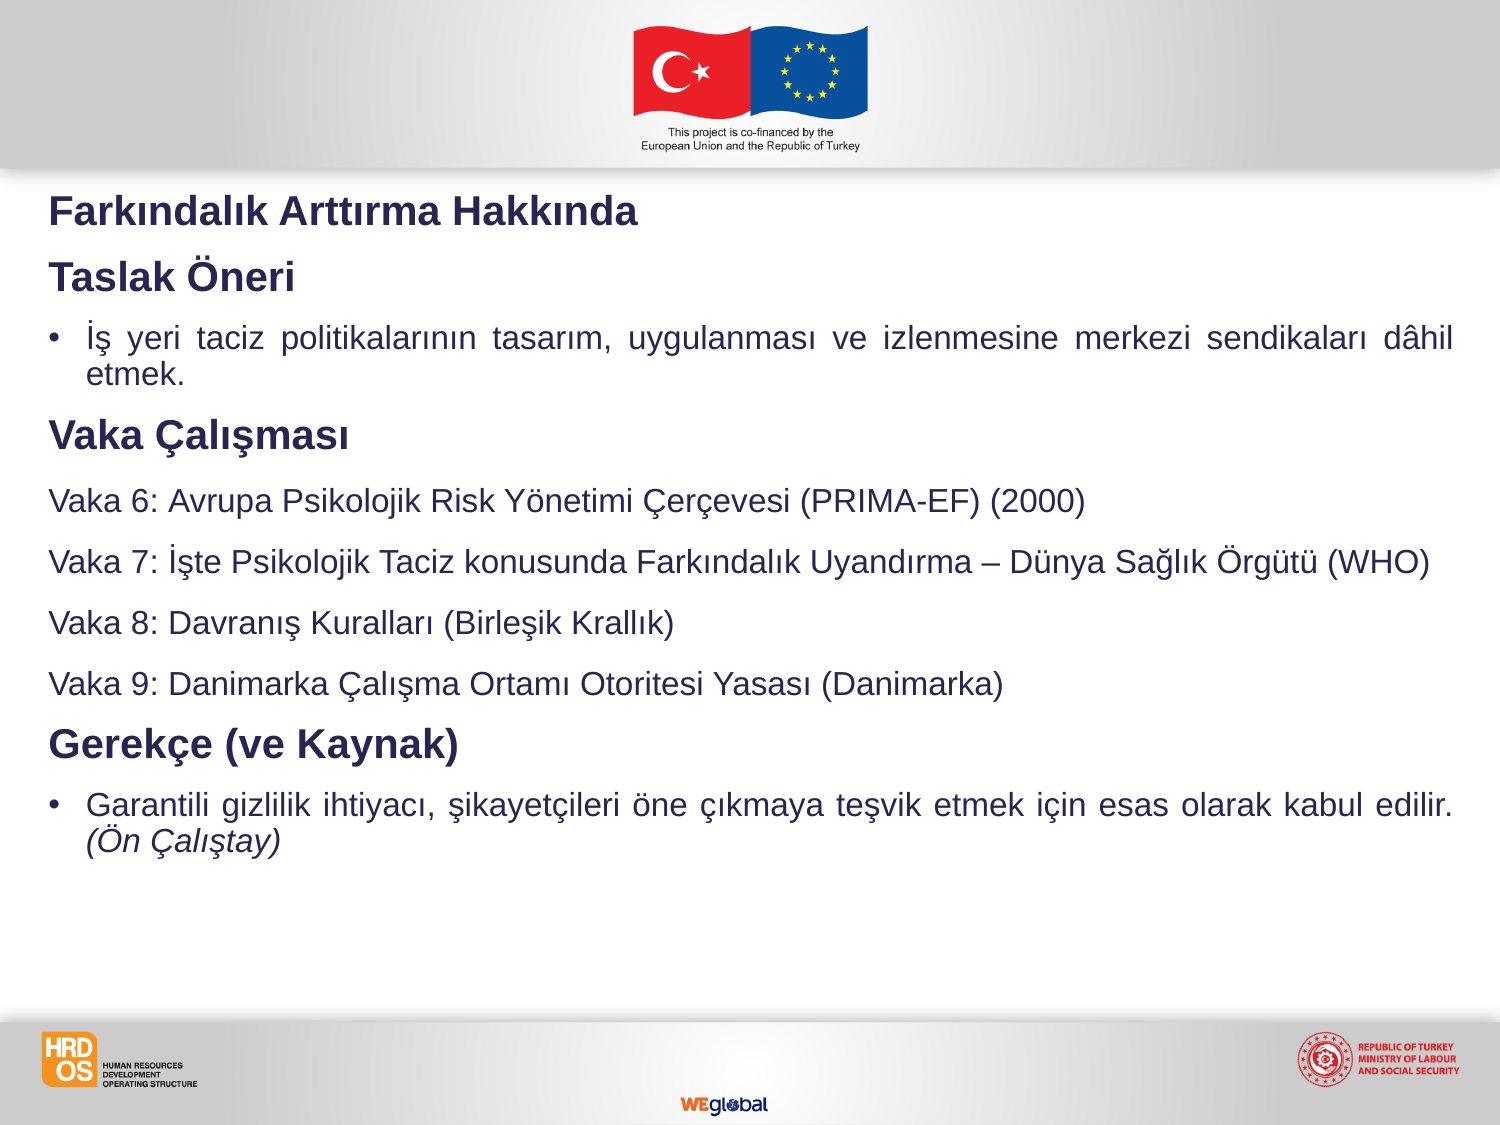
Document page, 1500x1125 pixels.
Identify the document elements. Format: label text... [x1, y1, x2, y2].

picture [0, 0, 1500, 1125]
list Farkındalık Arttırma Hakkında Taslak Öneri İş yeri taciz politikalarının tasarım, uygulanması ve izlenmesine merkezi sendikaları dâhil etmek. Vaka Çalışması Vaka 6: Avrupa Psikolojik Risk Yönetimi Çerçevesi (PRIMA-EF) (2000) Vaka 7: İşte Psikolojik Taciz konusunda Farkındalık Uyandırma – Dünya Sağlık Örgütü (WHO) Vaka 8: Davranış Kuralları (Birleşik Krallık) Vaka 9: Danimarka Çalışma Ortamı Otoritesi Yasası (Danimarka) Gerekçe (ve Kaynak) Garantili gizlilik ihtiyacı, şikayetçileri öne çıkmaya teşvik etmek için esas olarak kabul edilir. (Ön Çalıştay) [33, 181, 1472, 1005]
